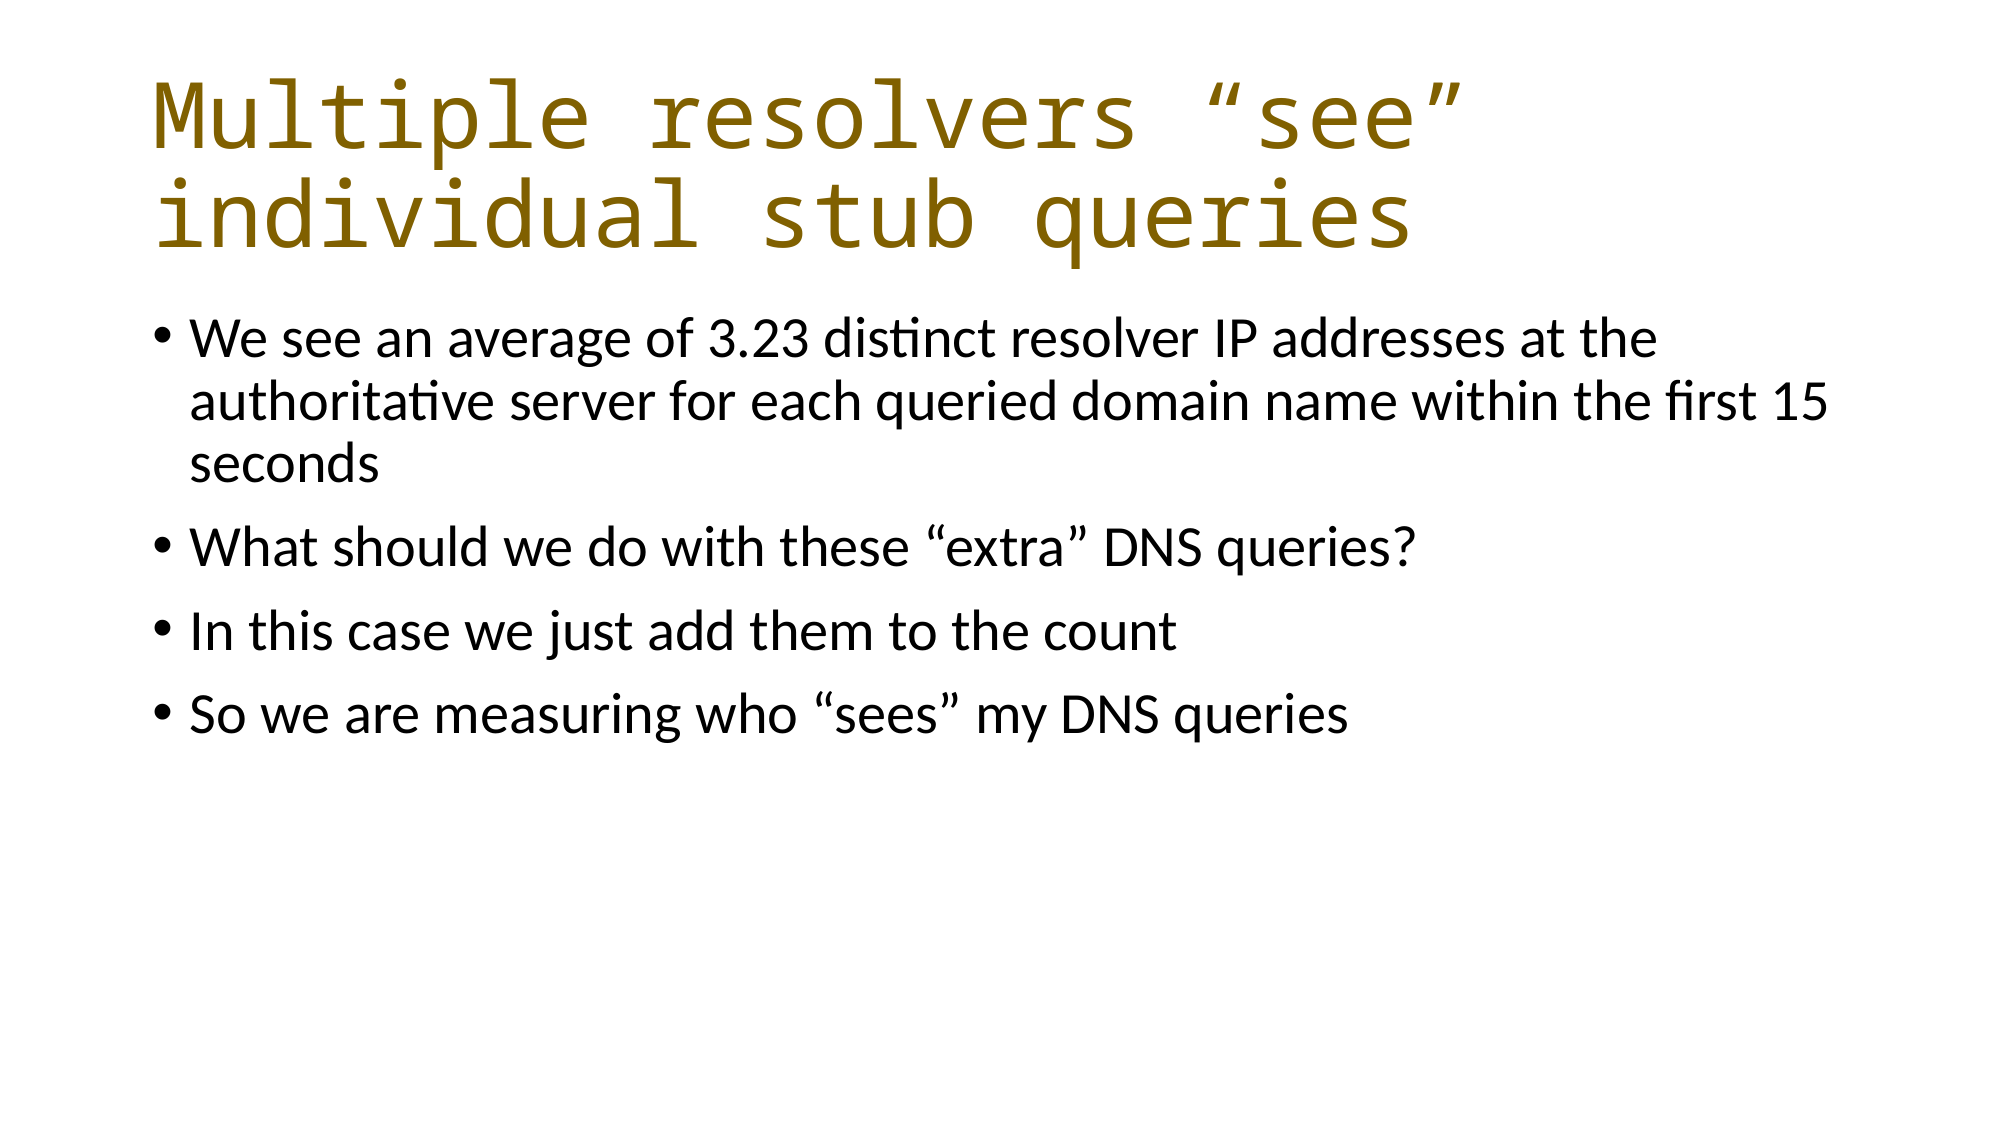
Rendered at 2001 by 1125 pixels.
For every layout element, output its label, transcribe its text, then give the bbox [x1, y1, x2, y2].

list We see an average of 3.23 distinct resolver IP addresses at the authoritative server for each queried domain name within the first 15 seconds What should we do with these “extra” DNS queries? In this case we just add them to the count So we are measuring who “sees” my DNS queries [137, 299, 1863, 1014]
title Multiple resolvers “see” individual stub queries [137, 59, 2000, 278]
